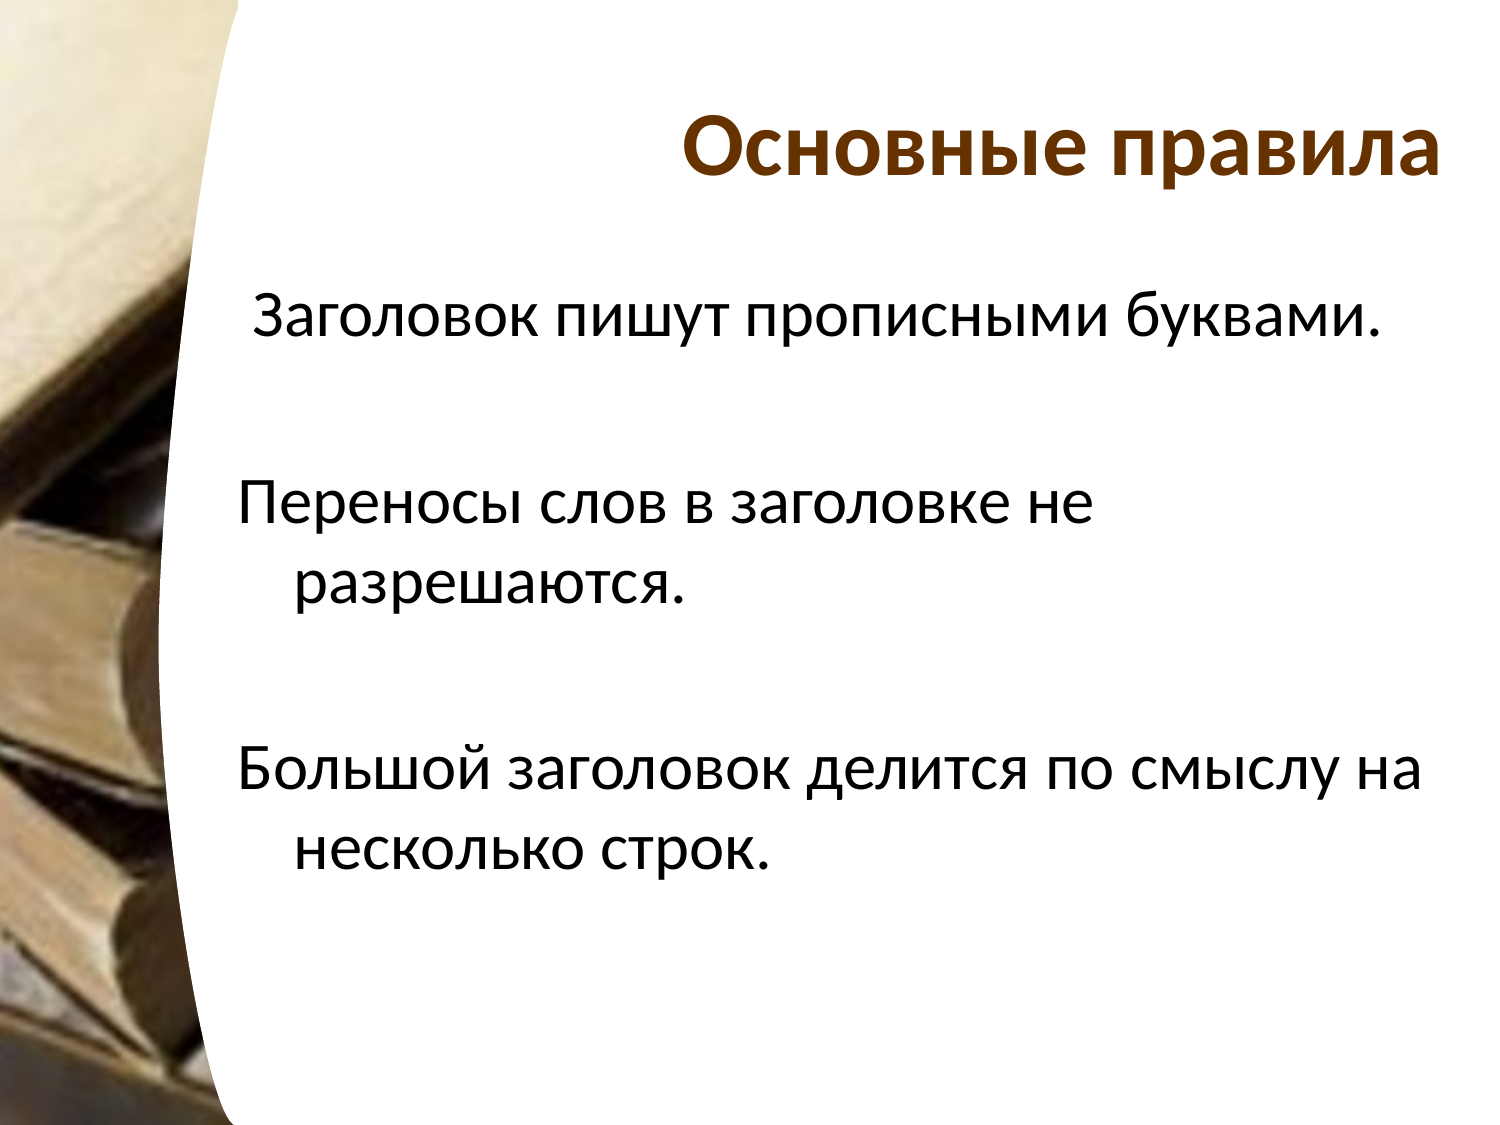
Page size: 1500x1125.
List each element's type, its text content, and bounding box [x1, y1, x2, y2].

list Заголовок пишут прописными буквами. Переносы слов в заголовке не разрешаются. Большой заголовок делится по смыслу на несколько строк. [222, 261, 1472, 1006]
title Основные правила [288, 43, 1460, 234]
picture [0, 0, 238, 1125]
